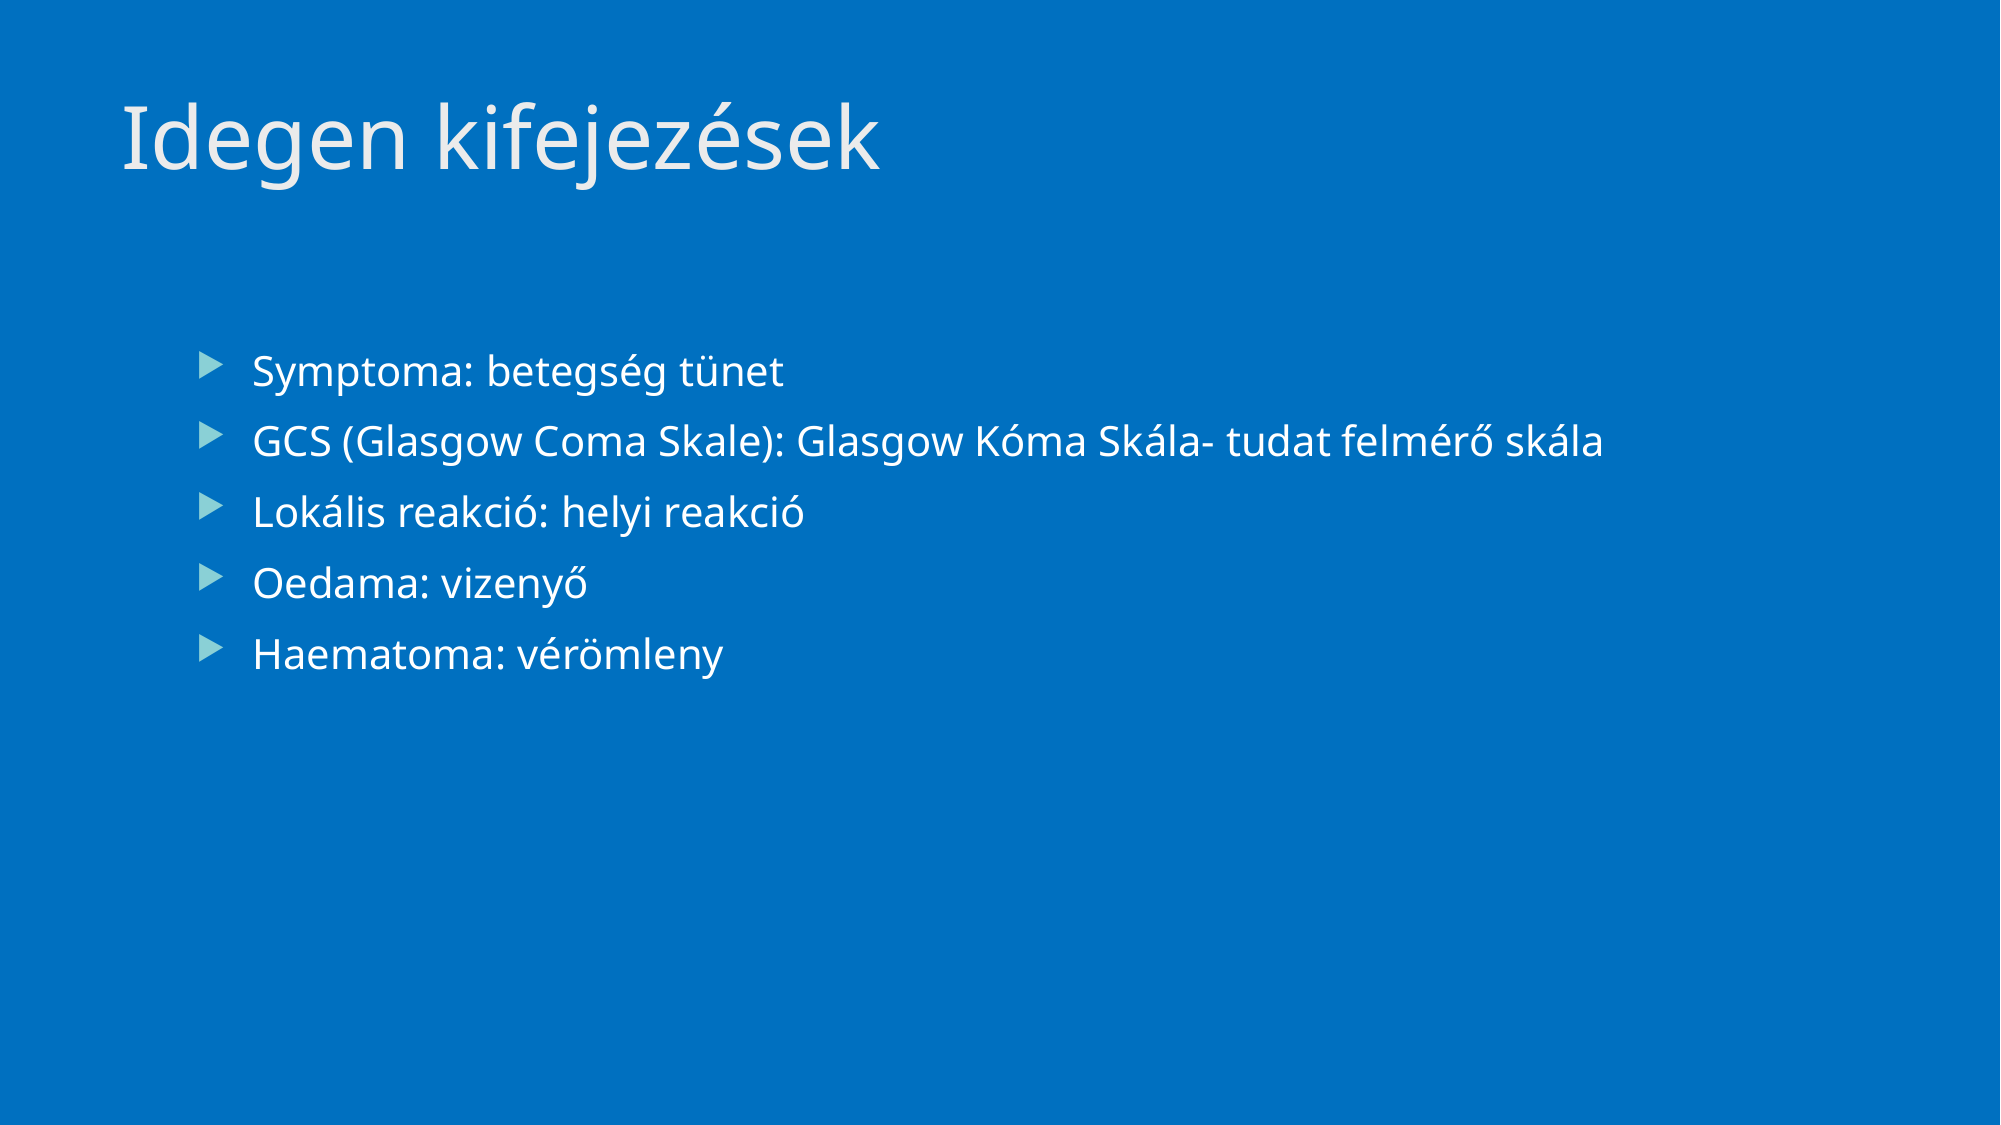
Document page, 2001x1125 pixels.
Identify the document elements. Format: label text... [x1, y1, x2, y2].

list Symptoma: betegség tünet GCS (Glasgow Coma Skale): Glasgow Kóma Skála- tudat felmérő skála Lokális reakció: helyi reakció Oedama: vizenyő Haematoma: vérömleny [181, 336, 1649, 1025]
title Idegen kifejezések [106, 74, 1649, 304]
